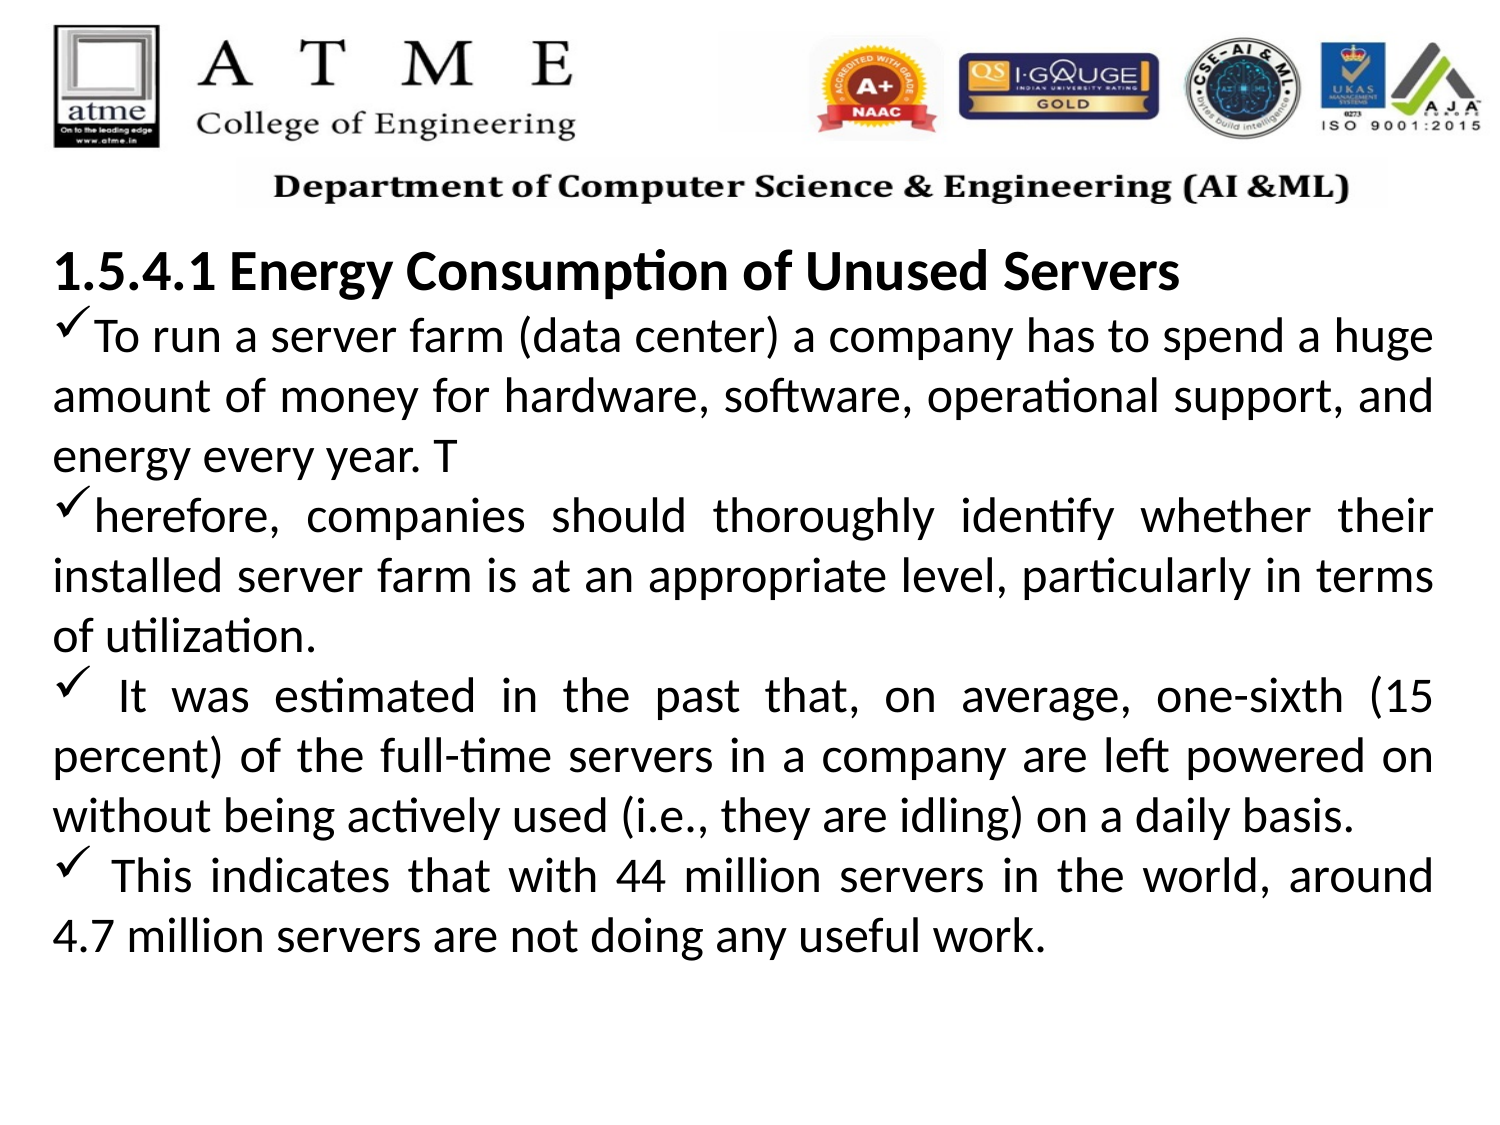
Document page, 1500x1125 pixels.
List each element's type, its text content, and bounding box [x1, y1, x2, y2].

picture [24, 0, 1500, 226]
text_box 1.5.4.1 Energy Consumption of Unused Servers To run a server farm (data center) a company has to spend a huge amount of money for hardware, software, operational support, and energy every year. T herefore, companies should thoroughly identify whether their installed server farm is at an appropriate level, particularly in terms of utilization. It was estimated in the past that, on average, one-sixth (15 percent) of the full-time servers in a company are left powered on without being actively used (i.e., they are idling) on a daily basis. This indicates that with 44 million servers in the world, around 4.7 million servers are not doing any useful work. [37, 234, 1450, 970]
